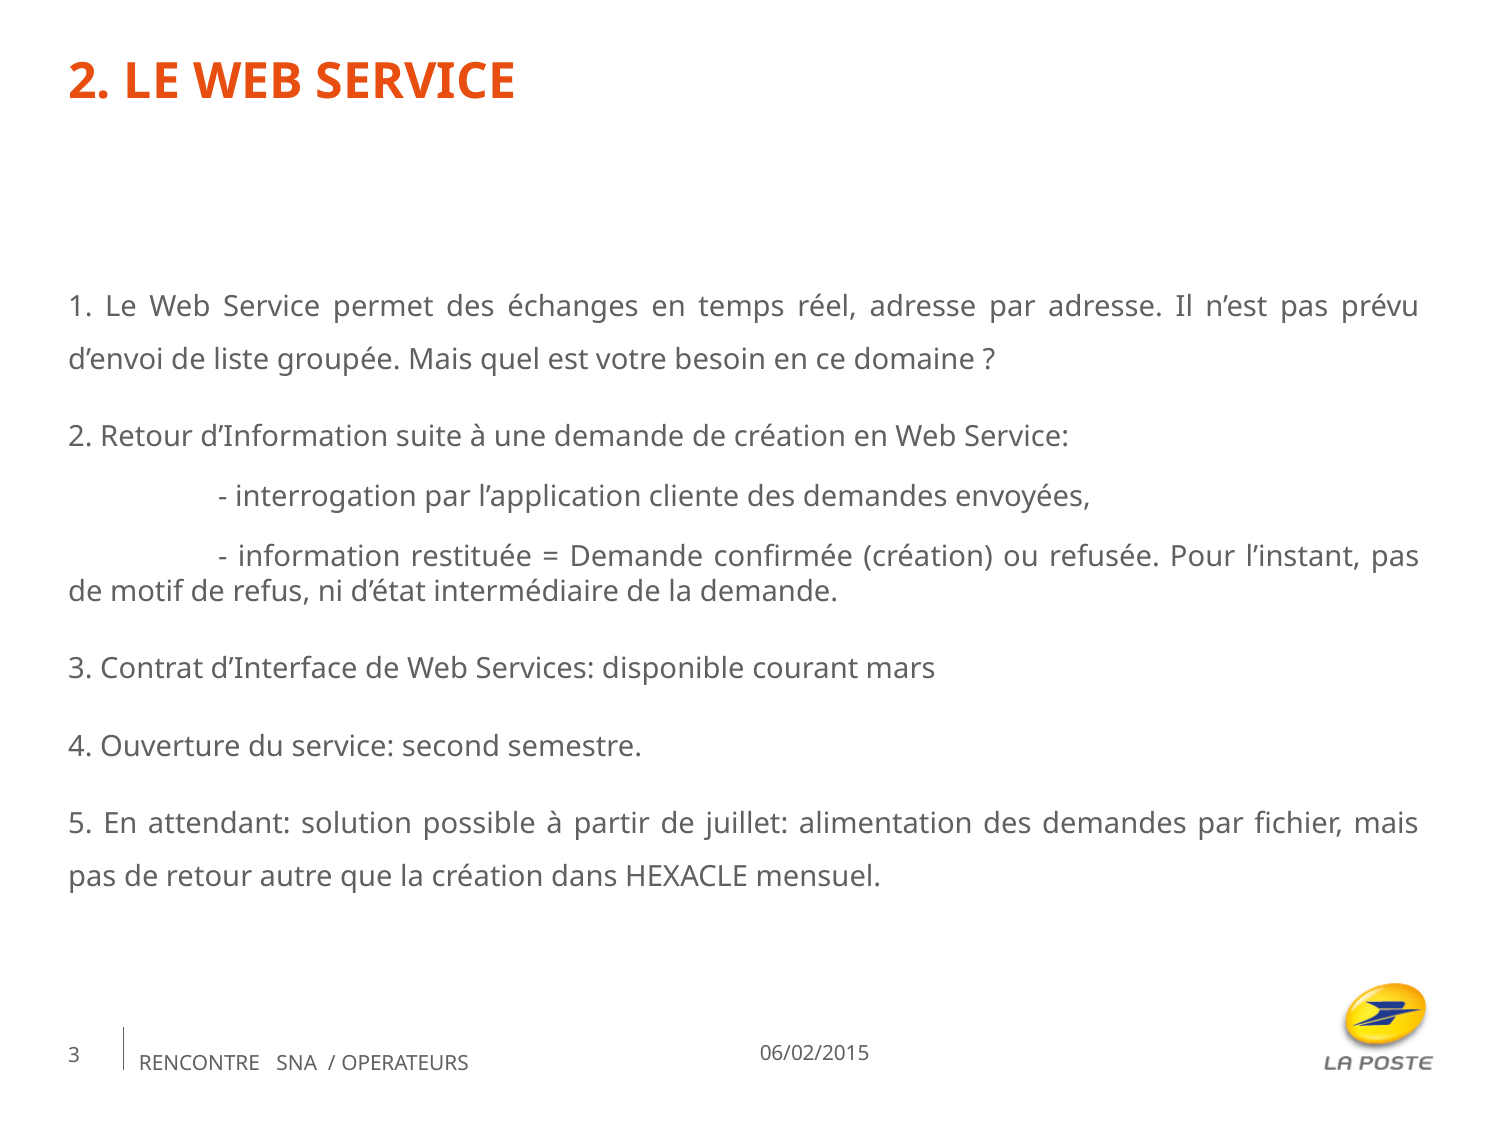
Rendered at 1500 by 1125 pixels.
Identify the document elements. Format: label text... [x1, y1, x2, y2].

list 1. Le Web Service permet des échanges en temps réel, adresse par adresse. Il n’est pas prévu d’envoi de liste groupée. Mais quel est votre besoin en ce domaine ? 2. Retour d’Information suite à une demande de création en Web Service: - interrogation par l’application cliente des demandes envoyées, - information restituée = Demande confirmée (création) ou refusée. Pour l’instant, pas de motif de refus, ni d’état intermédiaire de la demande. 3. Contrat d’Interface de Web Services: disponible courant mars 4. Ouverture du service: second semestre. 5. En attendant: solution possible à partir de juillet: alimentation des demandes par fichier, mais pas de retour autre que la création dans HEXACLE mensuel. [53, 262, 1436, 1000]
picture [1285, 952, 1468, 1096]
footer Rencontre sna / operateurs [123, 1021, 621, 1082]
title 2. LE WEB SERVICE [53, 40, 1436, 197]
slide_number 3 [53, 1017, 124, 1078]
text_box 06/02/2015 [639, 1012, 990, 1073]
